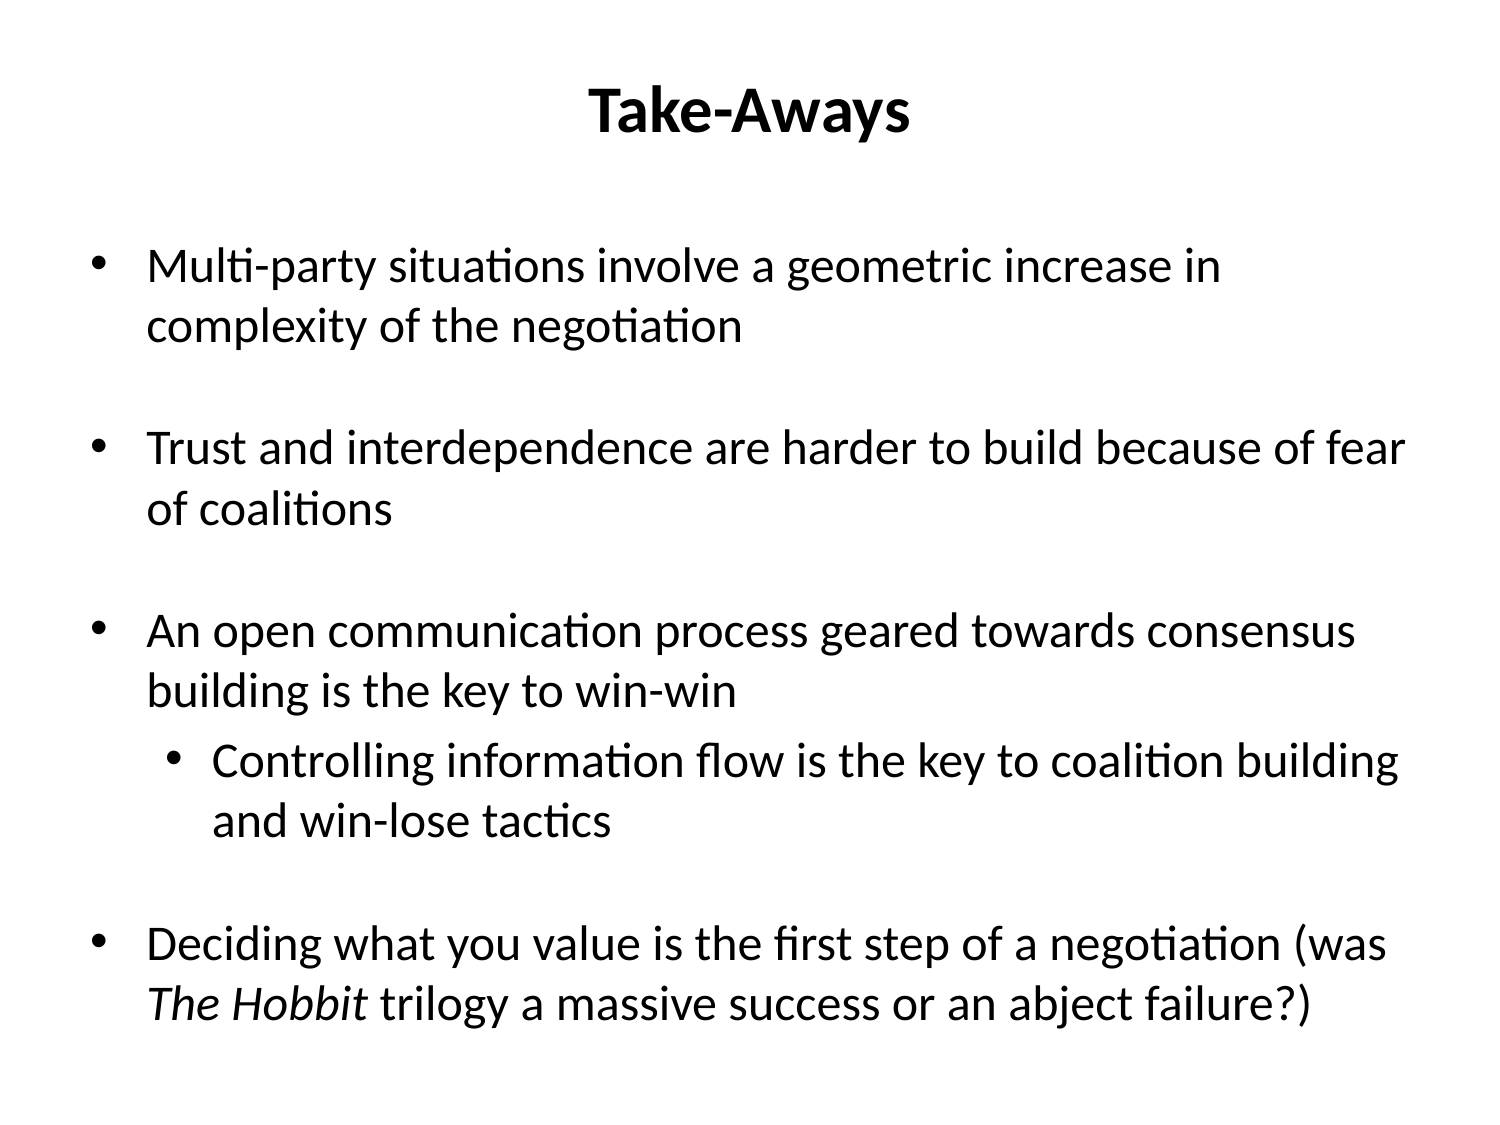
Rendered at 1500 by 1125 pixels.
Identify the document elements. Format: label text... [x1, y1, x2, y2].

title Take-Aways [75, 12, 1425, 200]
list Multi-party situations involve a geometric increase in complexity of the negotiation Trust and interdependence are harder to build because of fear of coalitions An open communication process geared towards consensus building is the key to win-win Controlling information flow is the key to coalition building and win-lose tactics Deciding what you value is the first step of a negotiation (was The Hobbit trilogy a massive success or an abject failure?) [75, 224, 1425, 1013]
